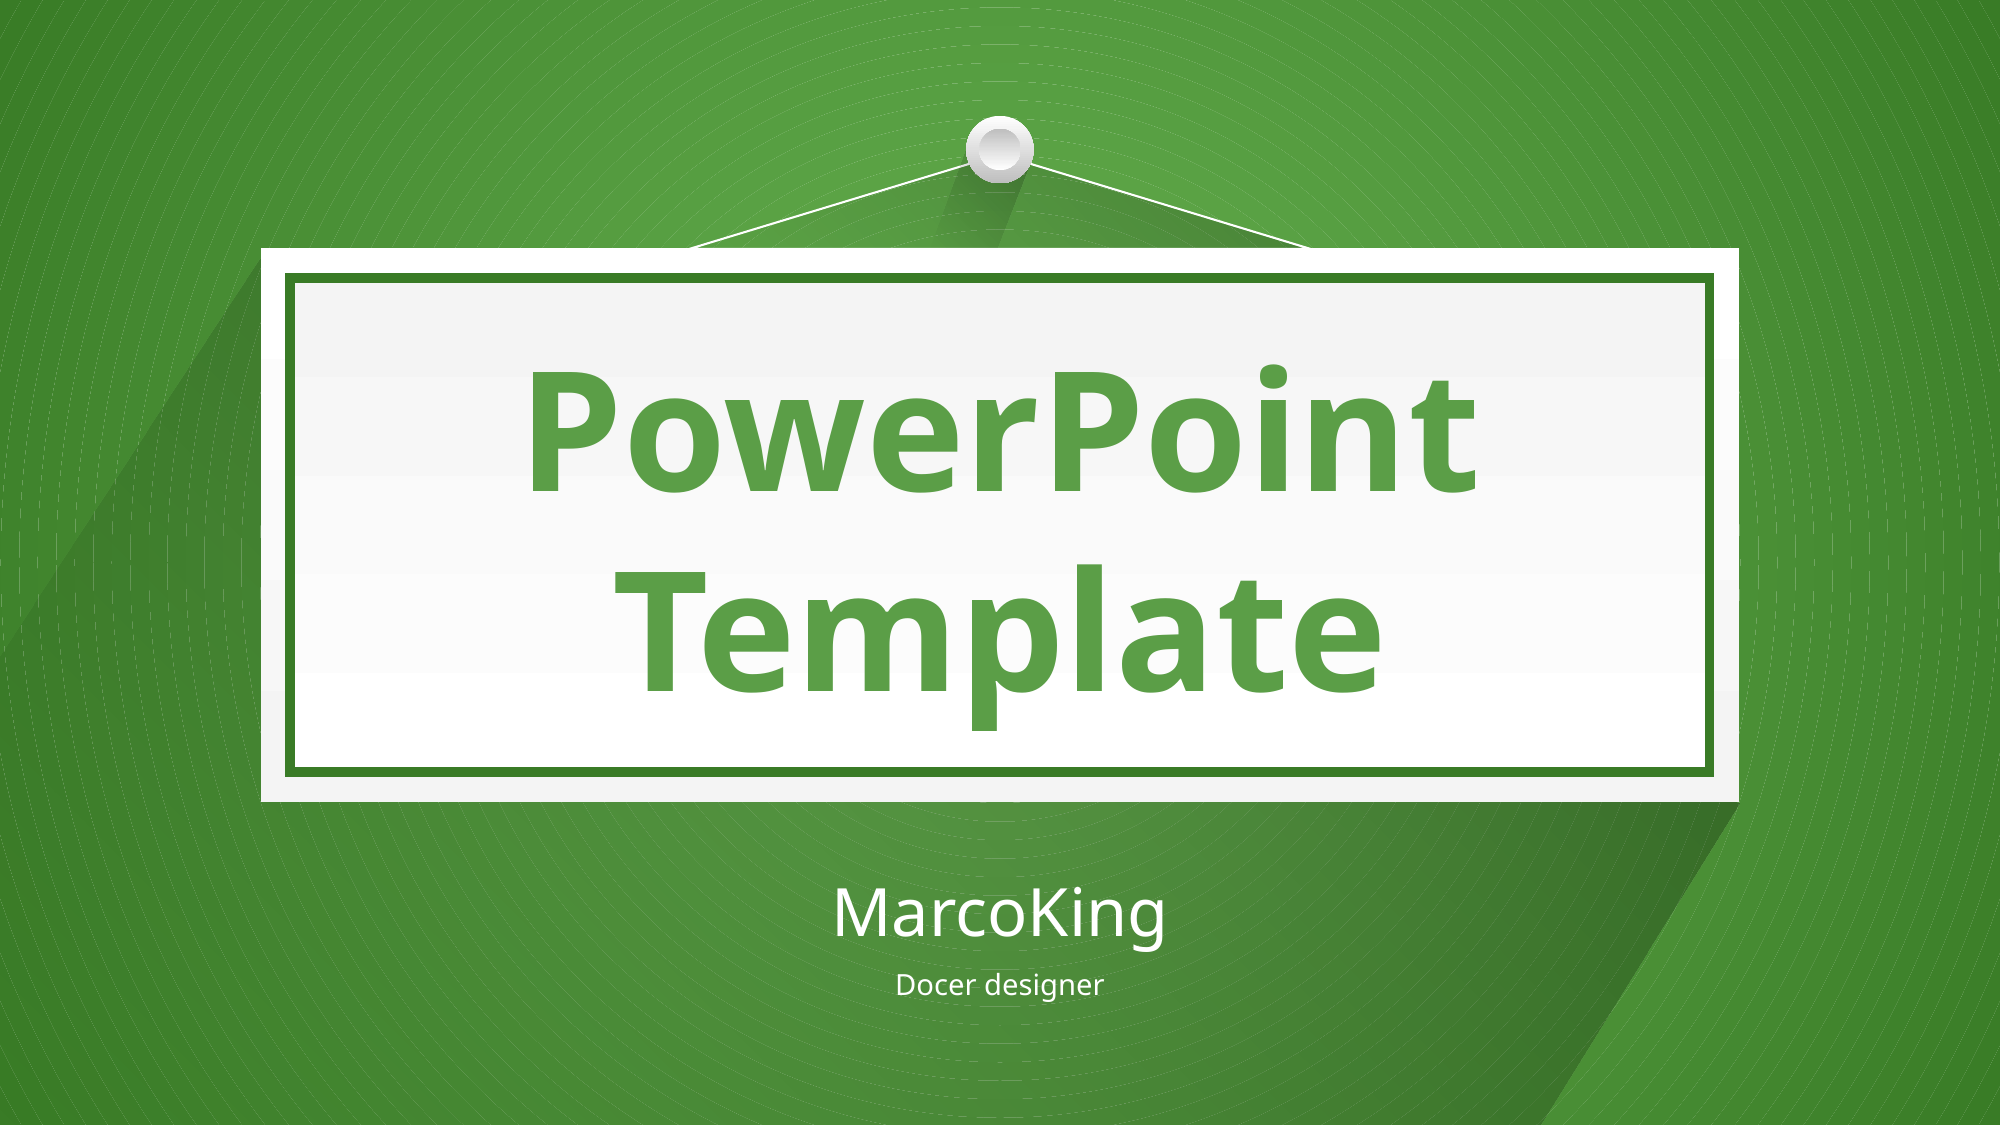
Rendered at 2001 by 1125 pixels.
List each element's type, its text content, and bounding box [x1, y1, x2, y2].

text_box [0, 257, 1741, 1125]
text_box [966, 115, 1034, 184]
text_box MarcoKing [816, 862, 1184, 958]
text_box Docer designer [880, 958, 1120, 1009]
text_box [1000, 163, 1308, 247]
text_box [692, 166, 958, 247]
text_box PowerPoint Template [289, 277, 1711, 773]
text_box [260, 247, 1740, 803]
text_box [928, 146, 1024, 247]
